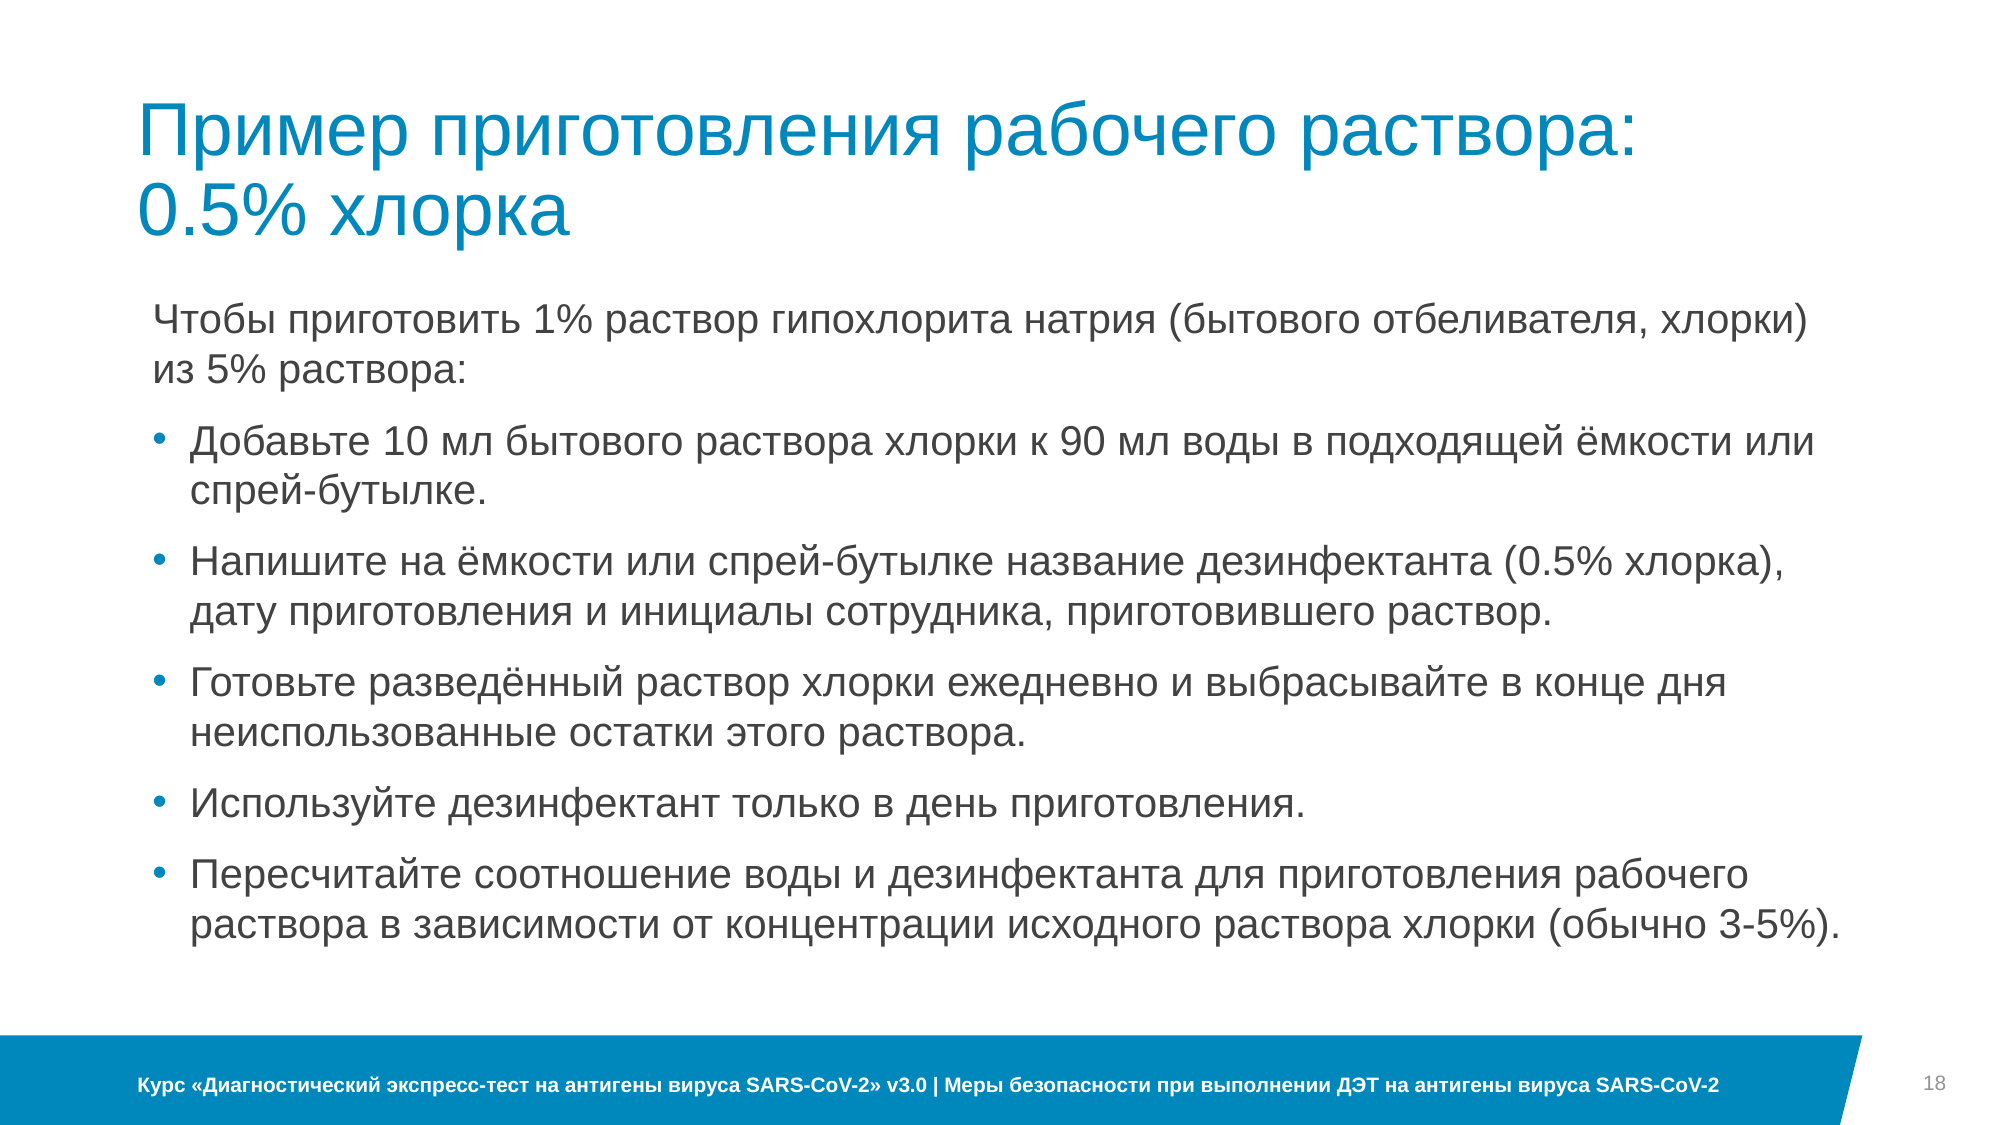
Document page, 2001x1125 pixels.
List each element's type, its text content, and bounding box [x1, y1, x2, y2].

list Чтобы приготовить 1% раствор гипохлорита натрия (бытового отбеливателя, хлорки) из 5% раствора: Добавьте 10 мл бытового раствора хлорки к 90 мл воды в подходящей ёмкости или спрей-бутылке. Напишите на ёмкости или спрей-бутылке название дезинфектанта (0.5% хлорка), дату приготовления и инициалы сотрудника, приготовившего раствор. Готовьте разведённый раствор хлорки ежедневно и выбрасывайте в конце дня неиспользованные остатки этого раствора. Используйте дезинфектант только в день приготовления. Пересчитайте соотношение воды и дезинфектанта для приготовления рабочего раствора в зависимости от концентрации исходного раствора хлорки (обычно 3-5%). [137, 284, 1863, 1014]
footer Курс «Диагностический экспресс-тест на антигены вируса SARS-CoV-2» v3.0 | Меры безопасности при выполнении ДЭТ на антигены вируса SARS-CoV-2 [137, 1042, 1833, 1125]
text_box Пример приготовления рабочего раствора: 0.5% хлорка [137, 97, 1805, 253]
slide_number 18 [1862, 1035, 1947, 1125]
